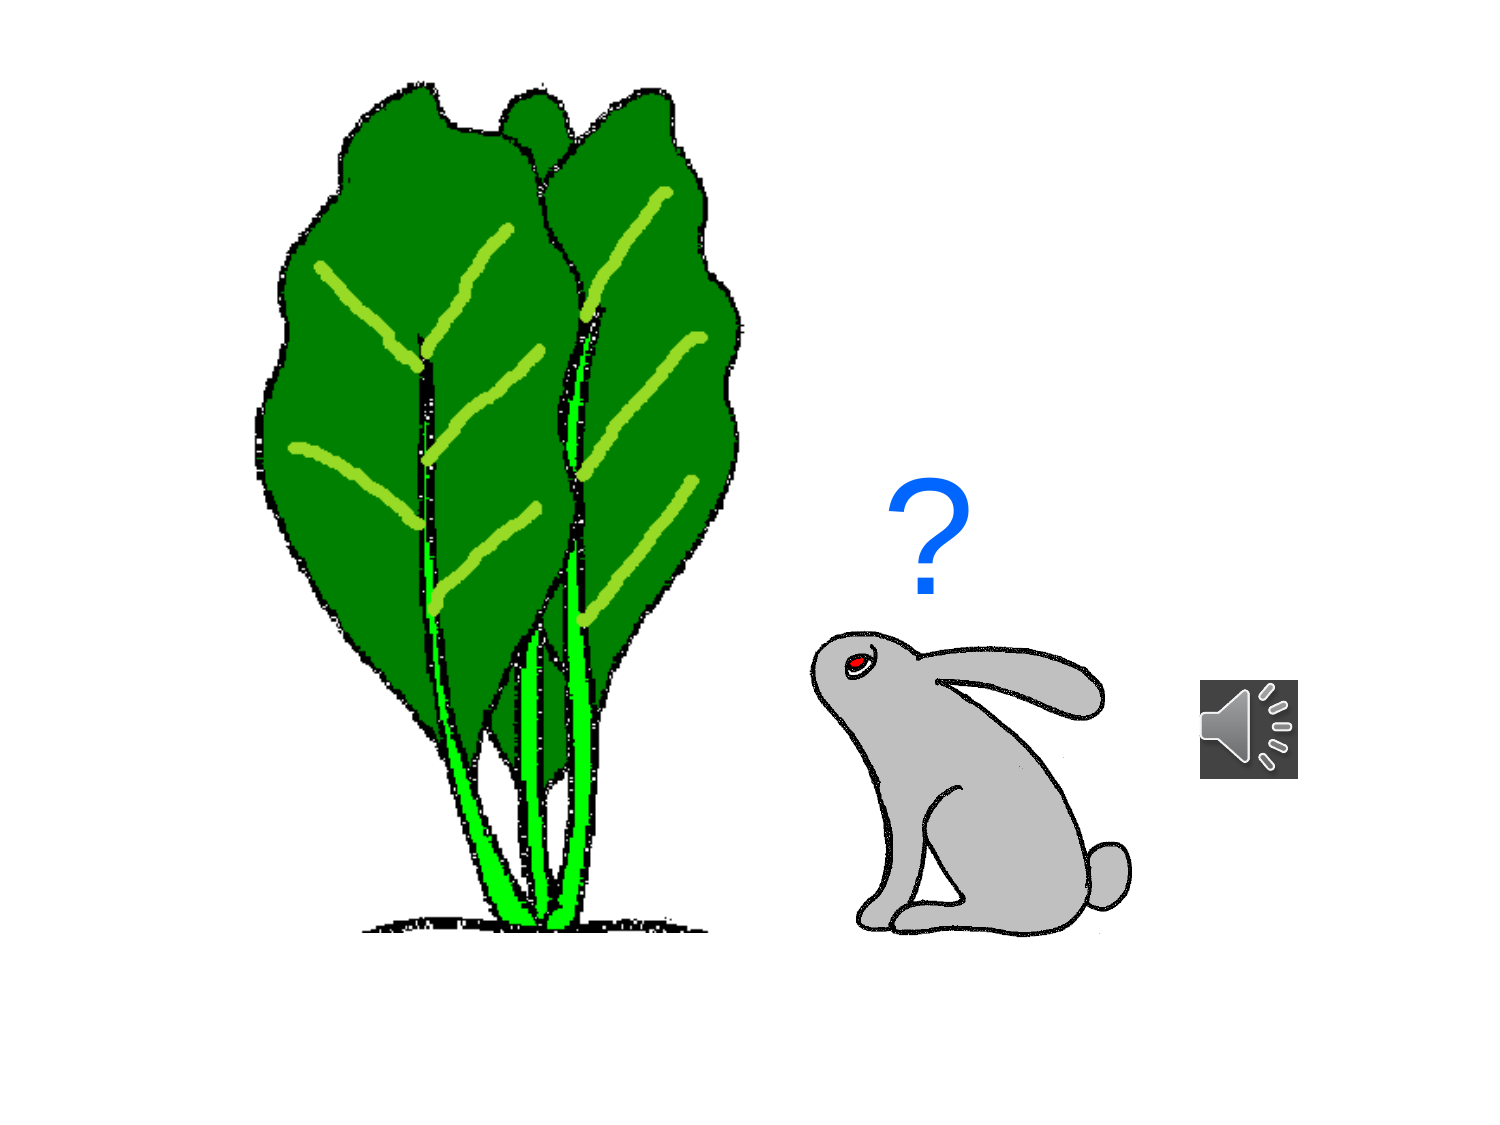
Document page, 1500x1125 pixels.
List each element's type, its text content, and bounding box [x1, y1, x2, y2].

text_box ? [868, 420, 1069, 620]
picture [218, 77, 774, 934]
picture [1198, 679, 1300, 780]
picture [808, 621, 1133, 938]
